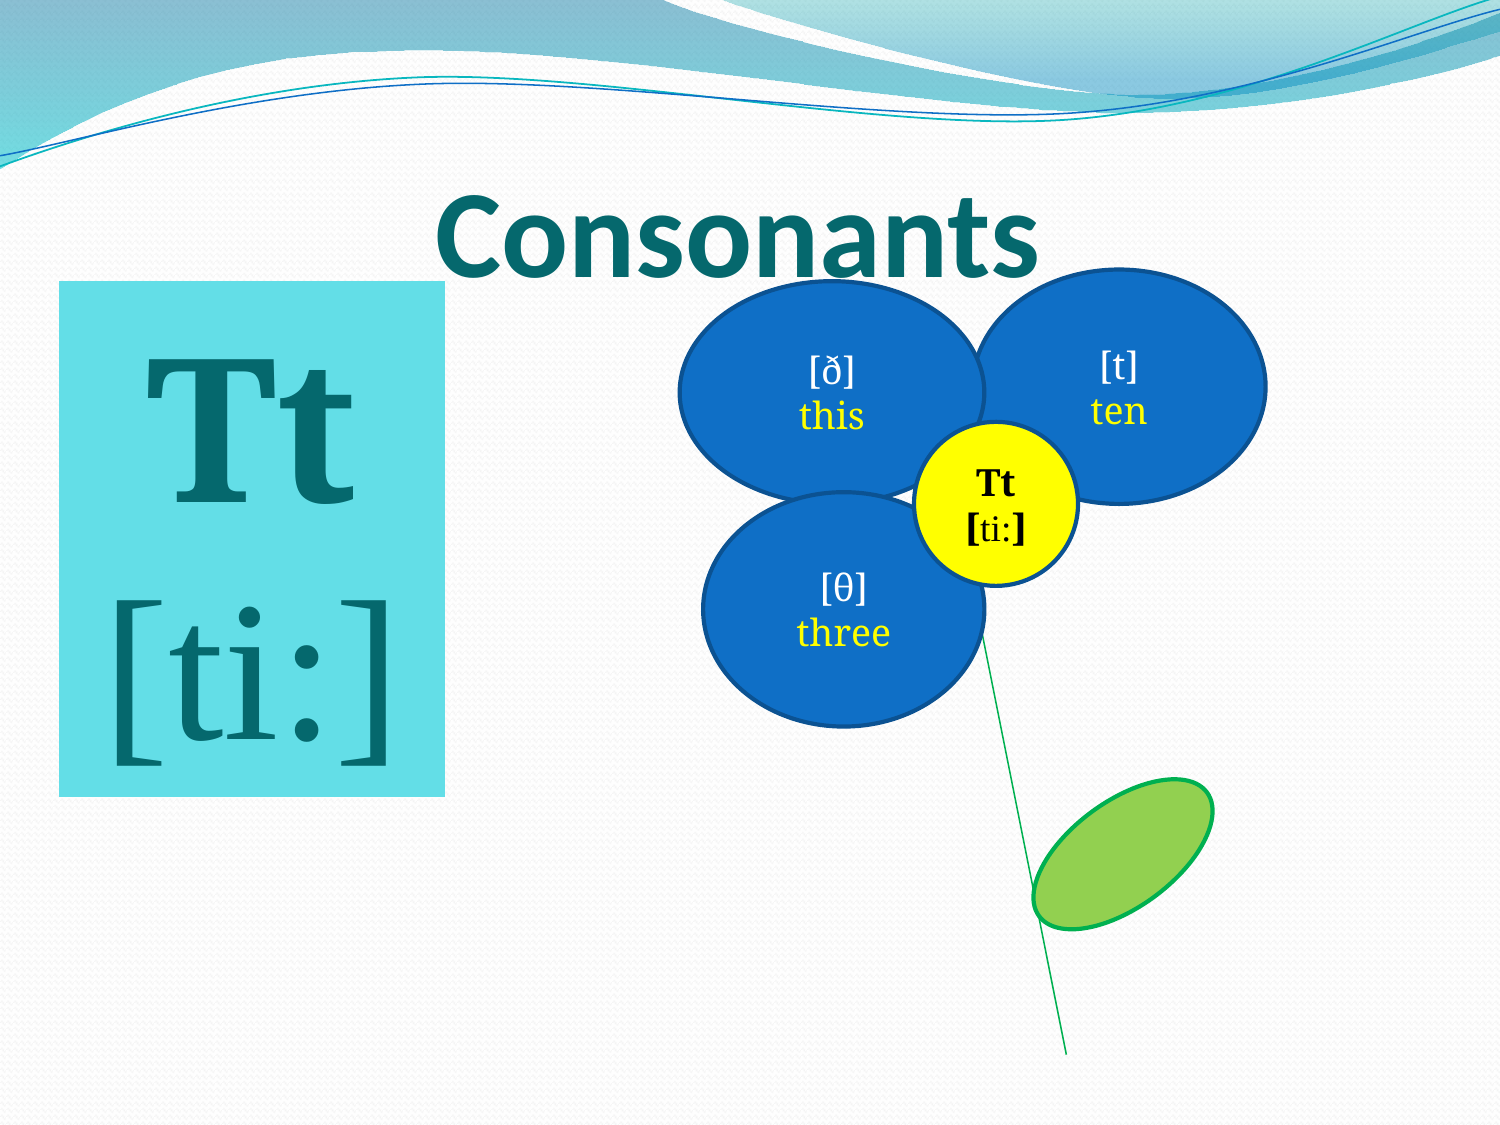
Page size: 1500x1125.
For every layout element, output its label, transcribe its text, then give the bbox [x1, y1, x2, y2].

text_box [1031, 880, 1178, 932]
table_header Tt [ti:] [59, 281, 445, 797]
text_box [θ] three [701, 490, 987, 729]
text_box Tt [ti:] [911, 419, 1081, 588]
text_box [t] ten [977, 303, 1268, 507]
text_box [ð] this [677, 303, 987, 501]
title Consonants [75, 115, 1425, 303]
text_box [784, 773, 1255, 868]
